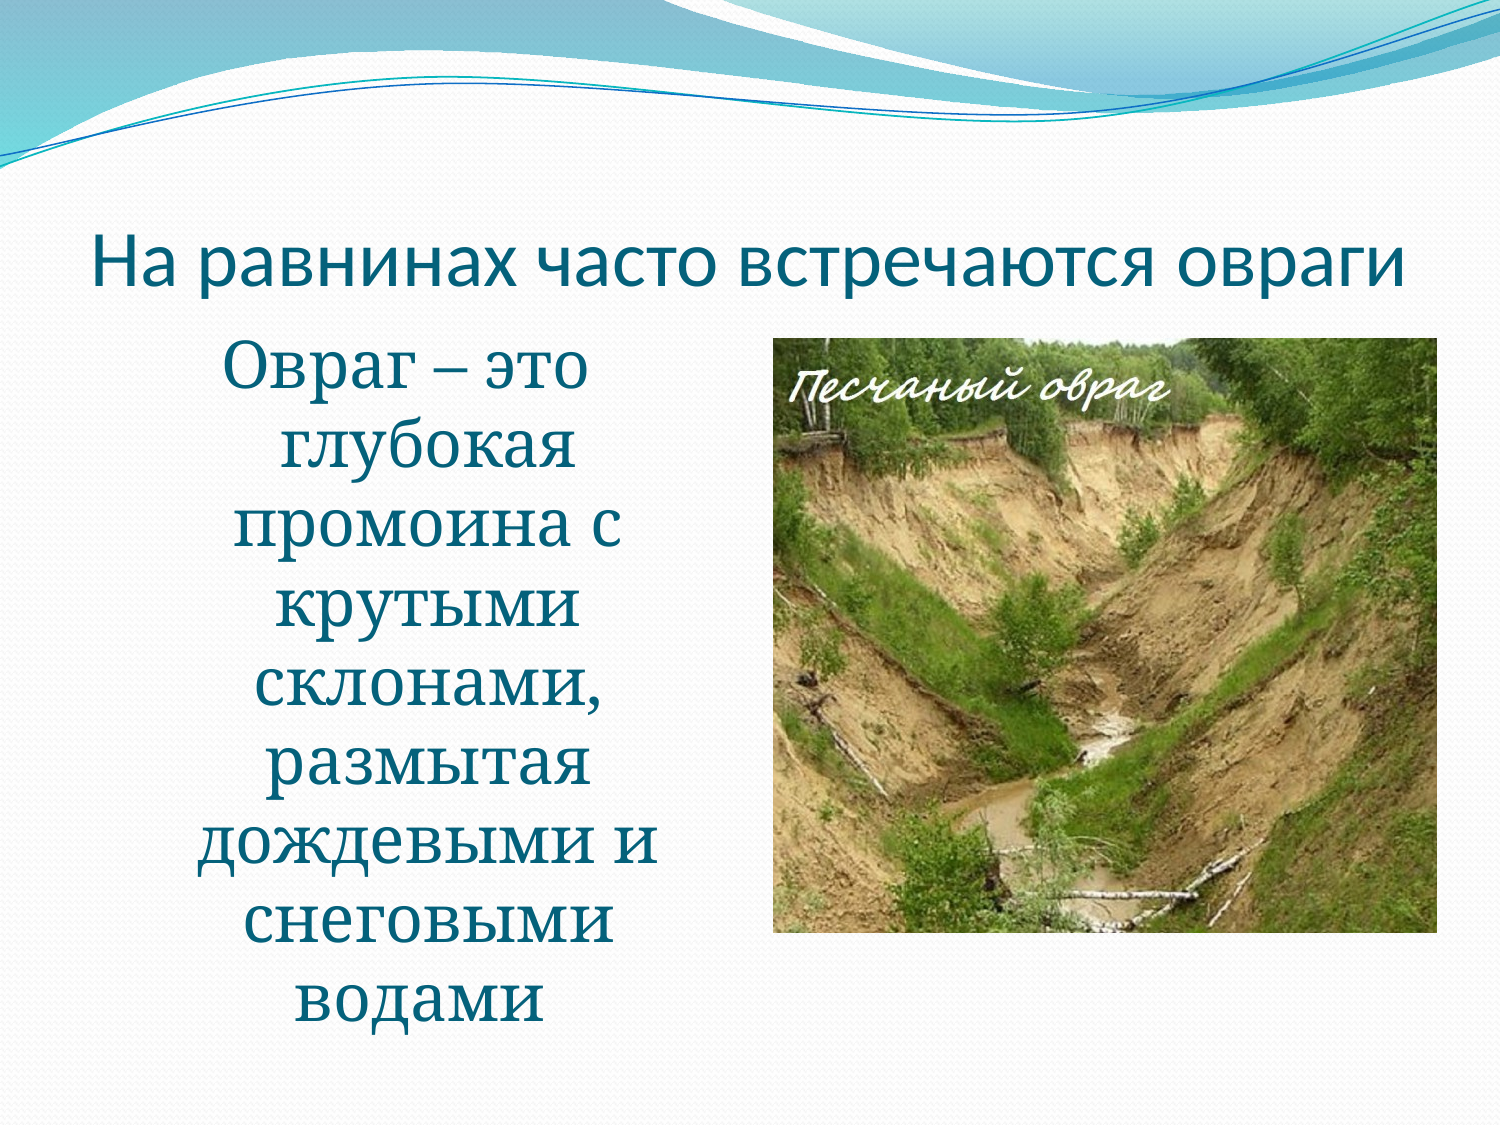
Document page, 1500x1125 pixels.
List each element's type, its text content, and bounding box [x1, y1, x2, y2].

list Овраг – это глубокая промоина с крутыми склонами, размытая дождевыми и снеговыми водами [75, 314, 738, 1043]
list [773, 337, 1437, 933]
title На равнинах часто встречаются овраги [75, 115, 1425, 303]
